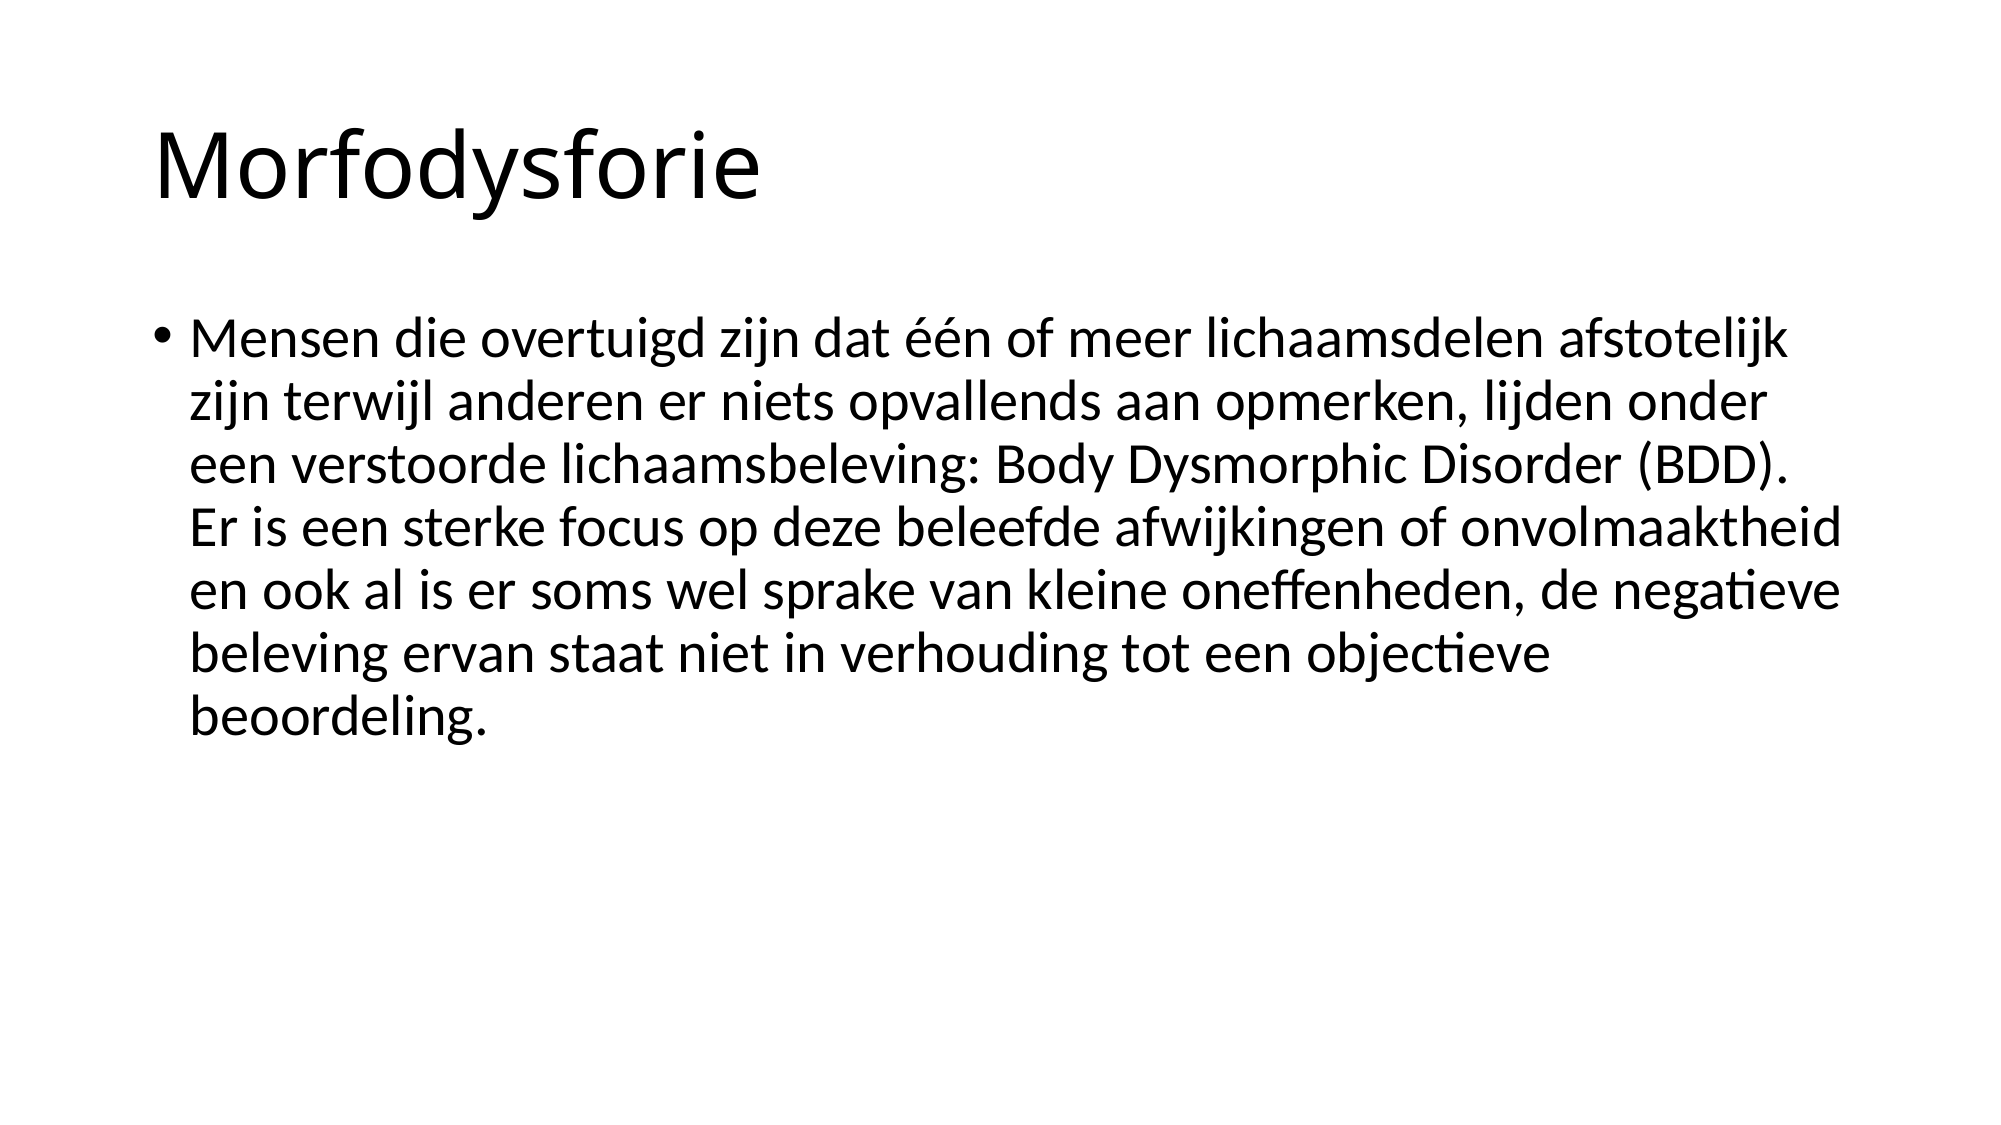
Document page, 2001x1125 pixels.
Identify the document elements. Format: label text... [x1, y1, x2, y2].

title Morfodysforie [137, 59, 1863, 278]
list Mensen die overtuigd zijn dat één of meer lichaamsdelen afstotelijk zijn terwijl anderen er niets opvallends aan opmerken, lijden onder een verstoorde lichaamsbeleving: Body Dysmorphic Disorder (BDD). Er is een sterke focus op deze beleefde afwijkingen of onvolmaaktheid en ook al is er soms wel sprake van kleine oneffenheden, de negatieve beleving ervan staat niet in verhouding tot een objectieve beoordeling. [137, 299, 1863, 1014]
